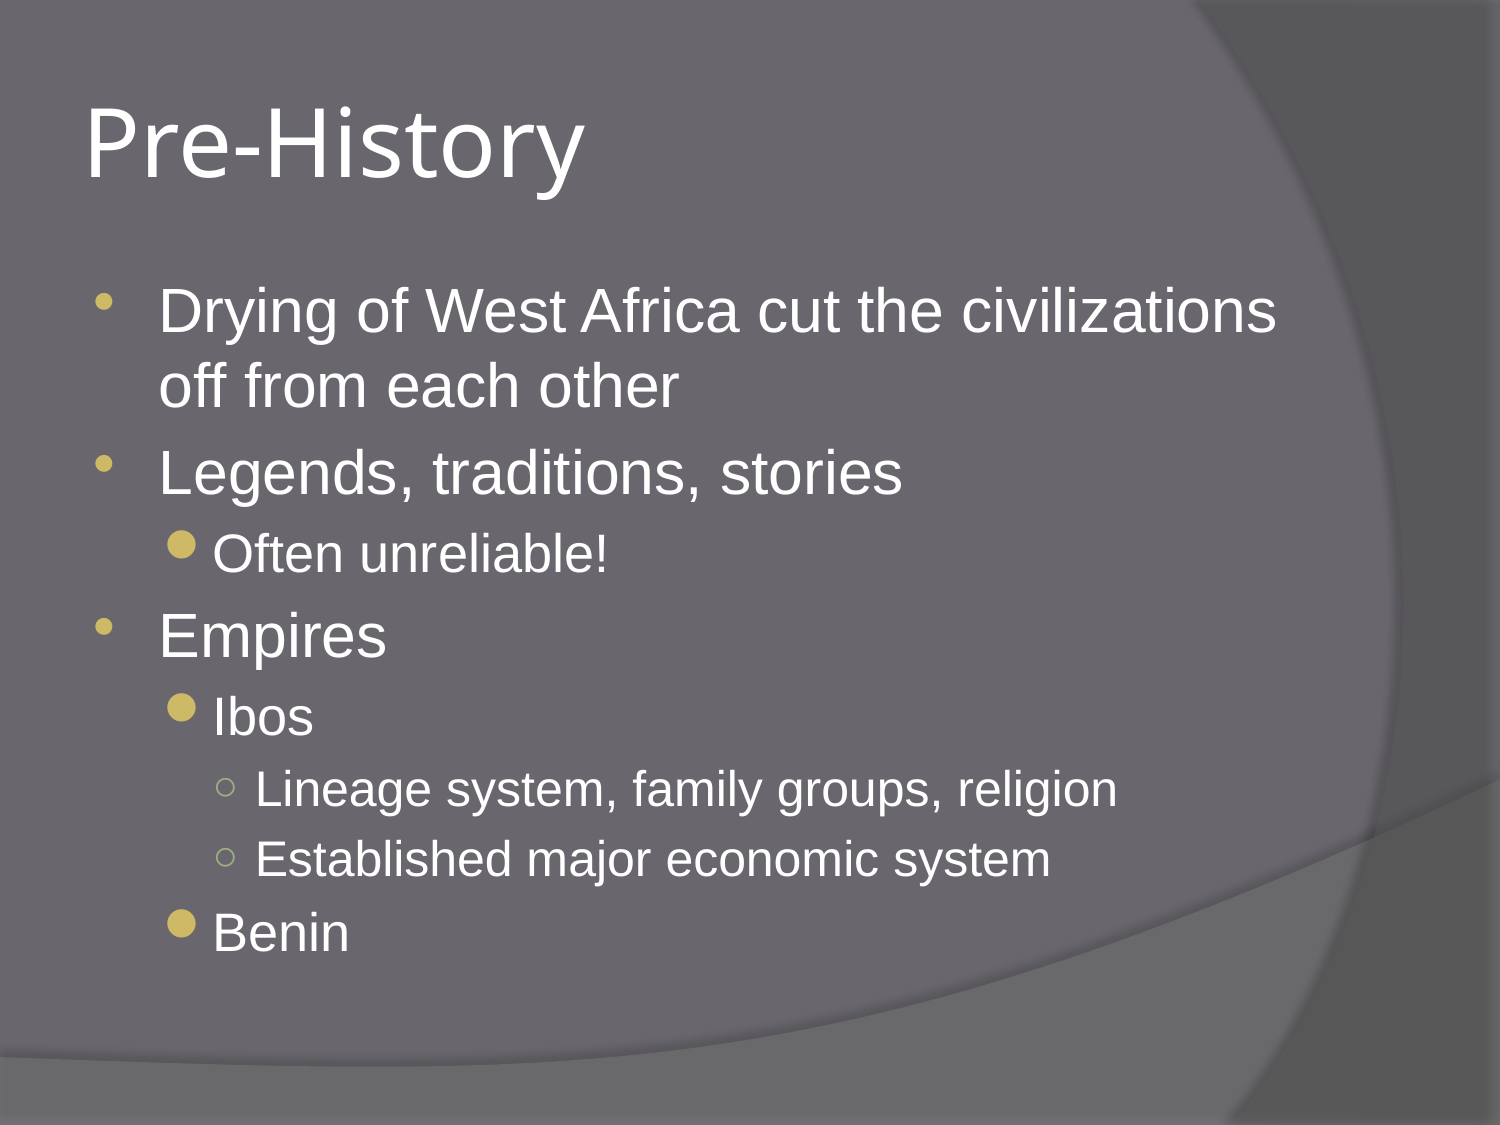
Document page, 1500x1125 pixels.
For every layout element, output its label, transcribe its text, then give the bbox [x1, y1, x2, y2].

list Drying of West Africa cut the civilizations off from each other Legends, traditions, stories Often unreliable! Empires Ibos Lineage system, family groups, religion Established major economic system Benin [75, 262, 1300, 1005]
title Pre-History [75, 45, 1300, 233]
